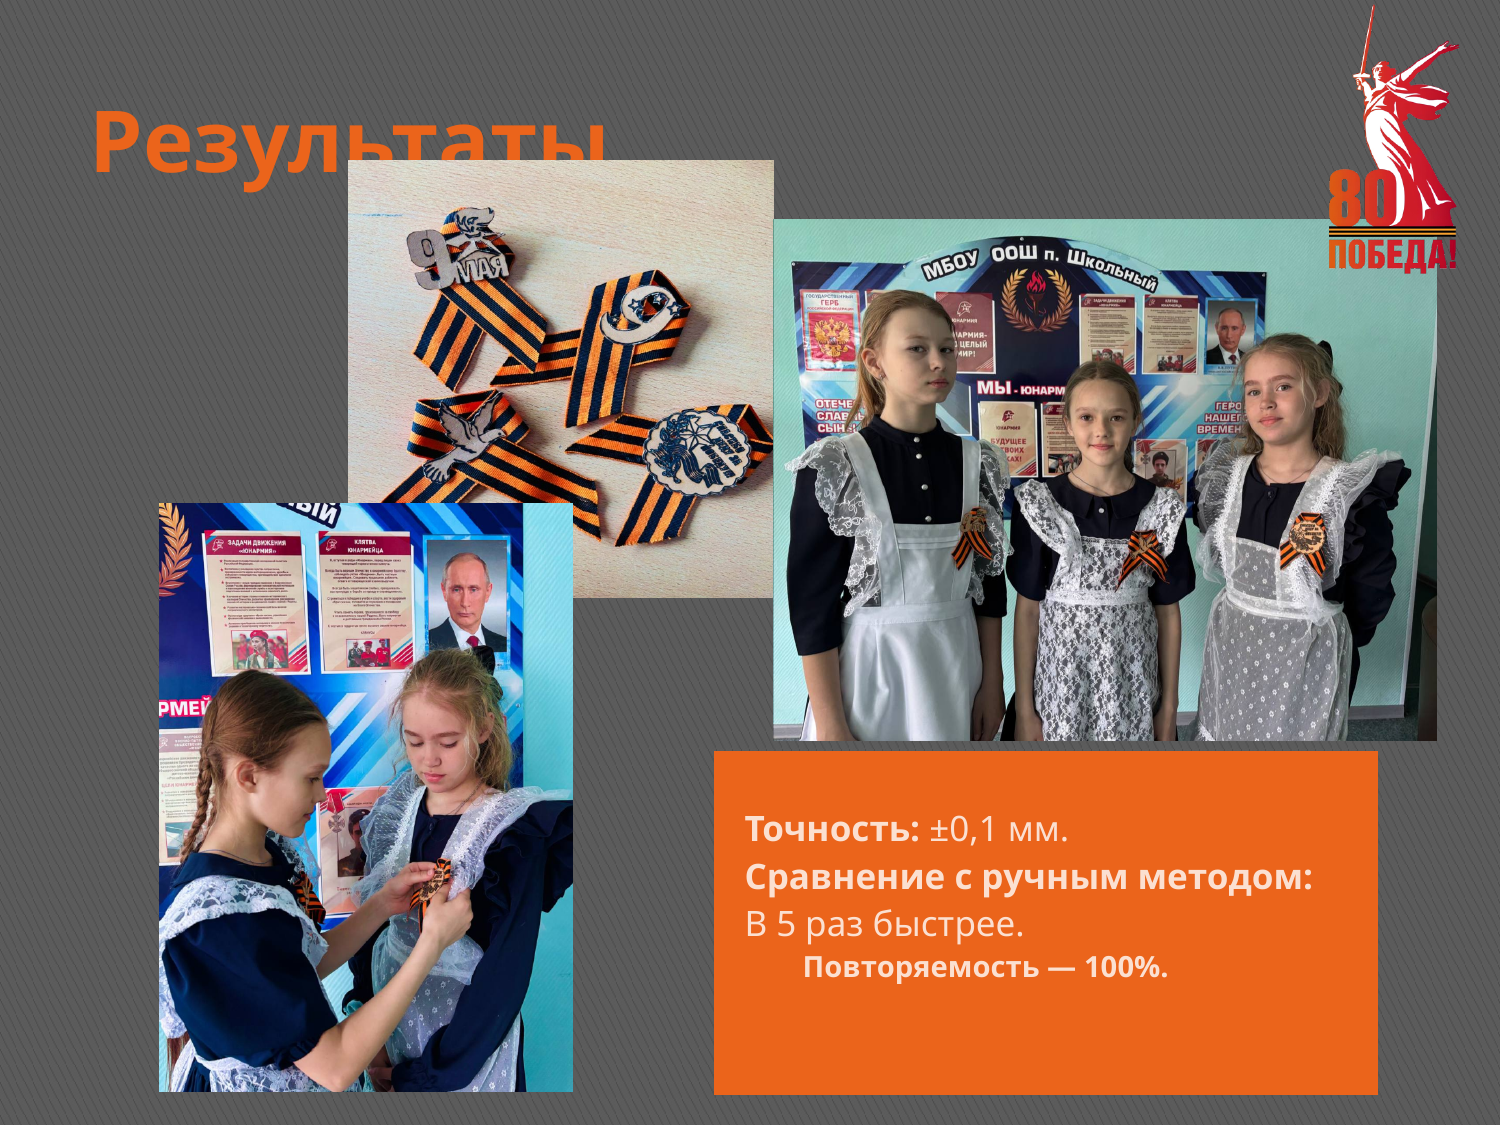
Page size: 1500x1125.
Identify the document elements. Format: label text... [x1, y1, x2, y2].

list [348, 160, 774, 599]
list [773, 219, 1437, 742]
picture [159, 503, 574, 1092]
list Точность: ±0,1 мм. Сравнение с ручным методом: В 5 раз быстрее. Повторяемость — 100%. м. [714, 751, 1378, 1095]
title Результаты [75, 44, 1310, 233]
picture [1316, 0, 1471, 280]
